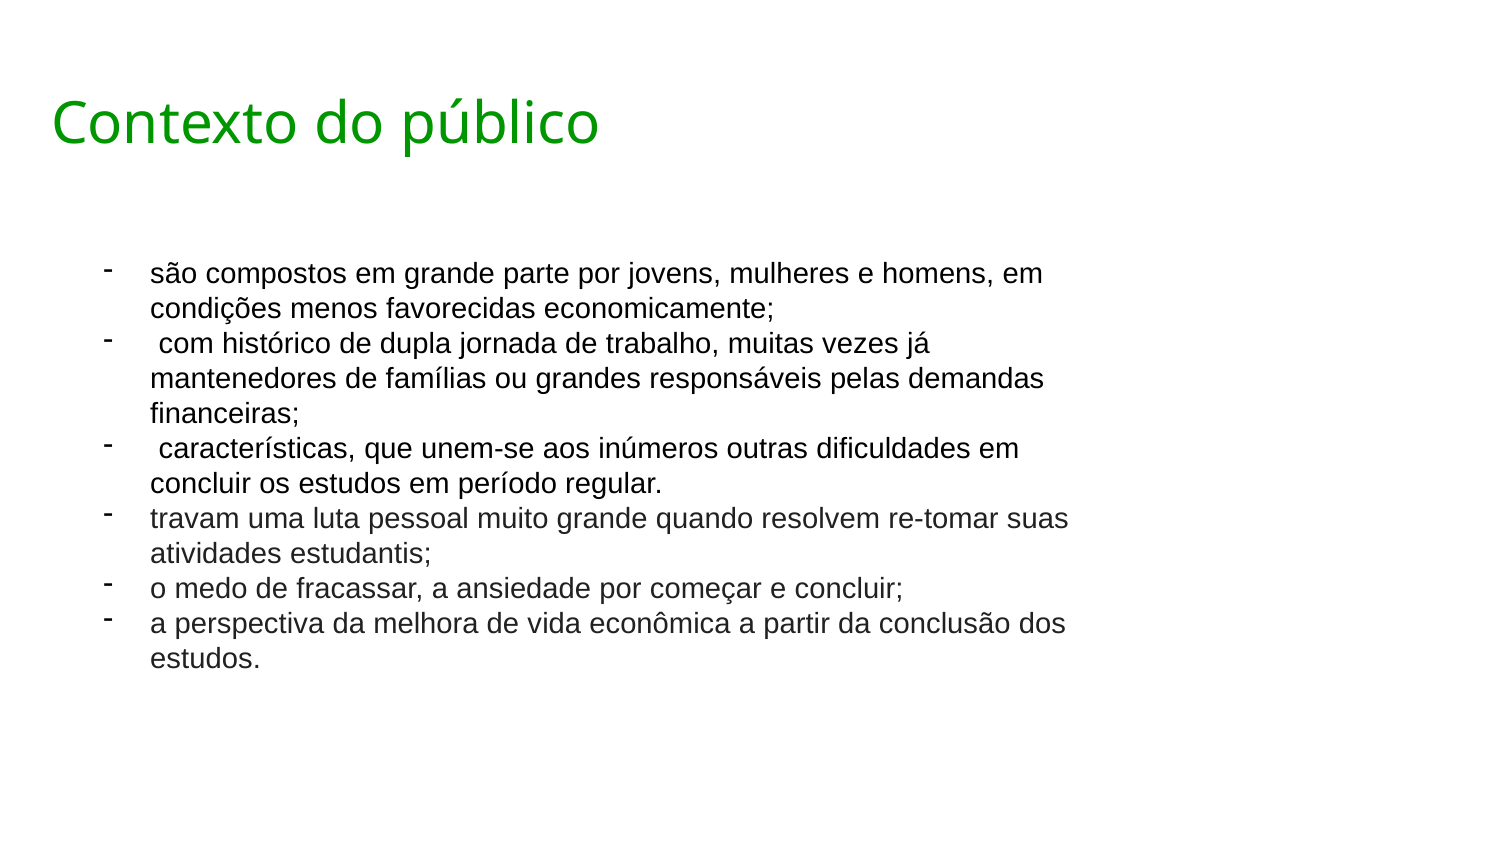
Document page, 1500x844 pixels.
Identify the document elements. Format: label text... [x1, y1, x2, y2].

text_box são compostos em grande parte por jovens, mulheres e homens, em condições menos favorecidas economicamente; com histórico de dupla jornada de trabalho, muitas vezes já mantenedores de famílias ou grandes responsáveis pelas demandas financeiras; características, que unem-se aos inúmeros outras dificuldades em concluir os estudos em período regular. travam uma luta pessoal muito grande quando resolvem re-tomar suas atividades estudantis; o medo de fracassar, a ansiedade por começar e concluir; a perspectiva da melhora de vida econômica a partir da conclusão dos estudos. [88, 247, 1125, 717]
title Contexto do público [51, 72, 1449, 167]
